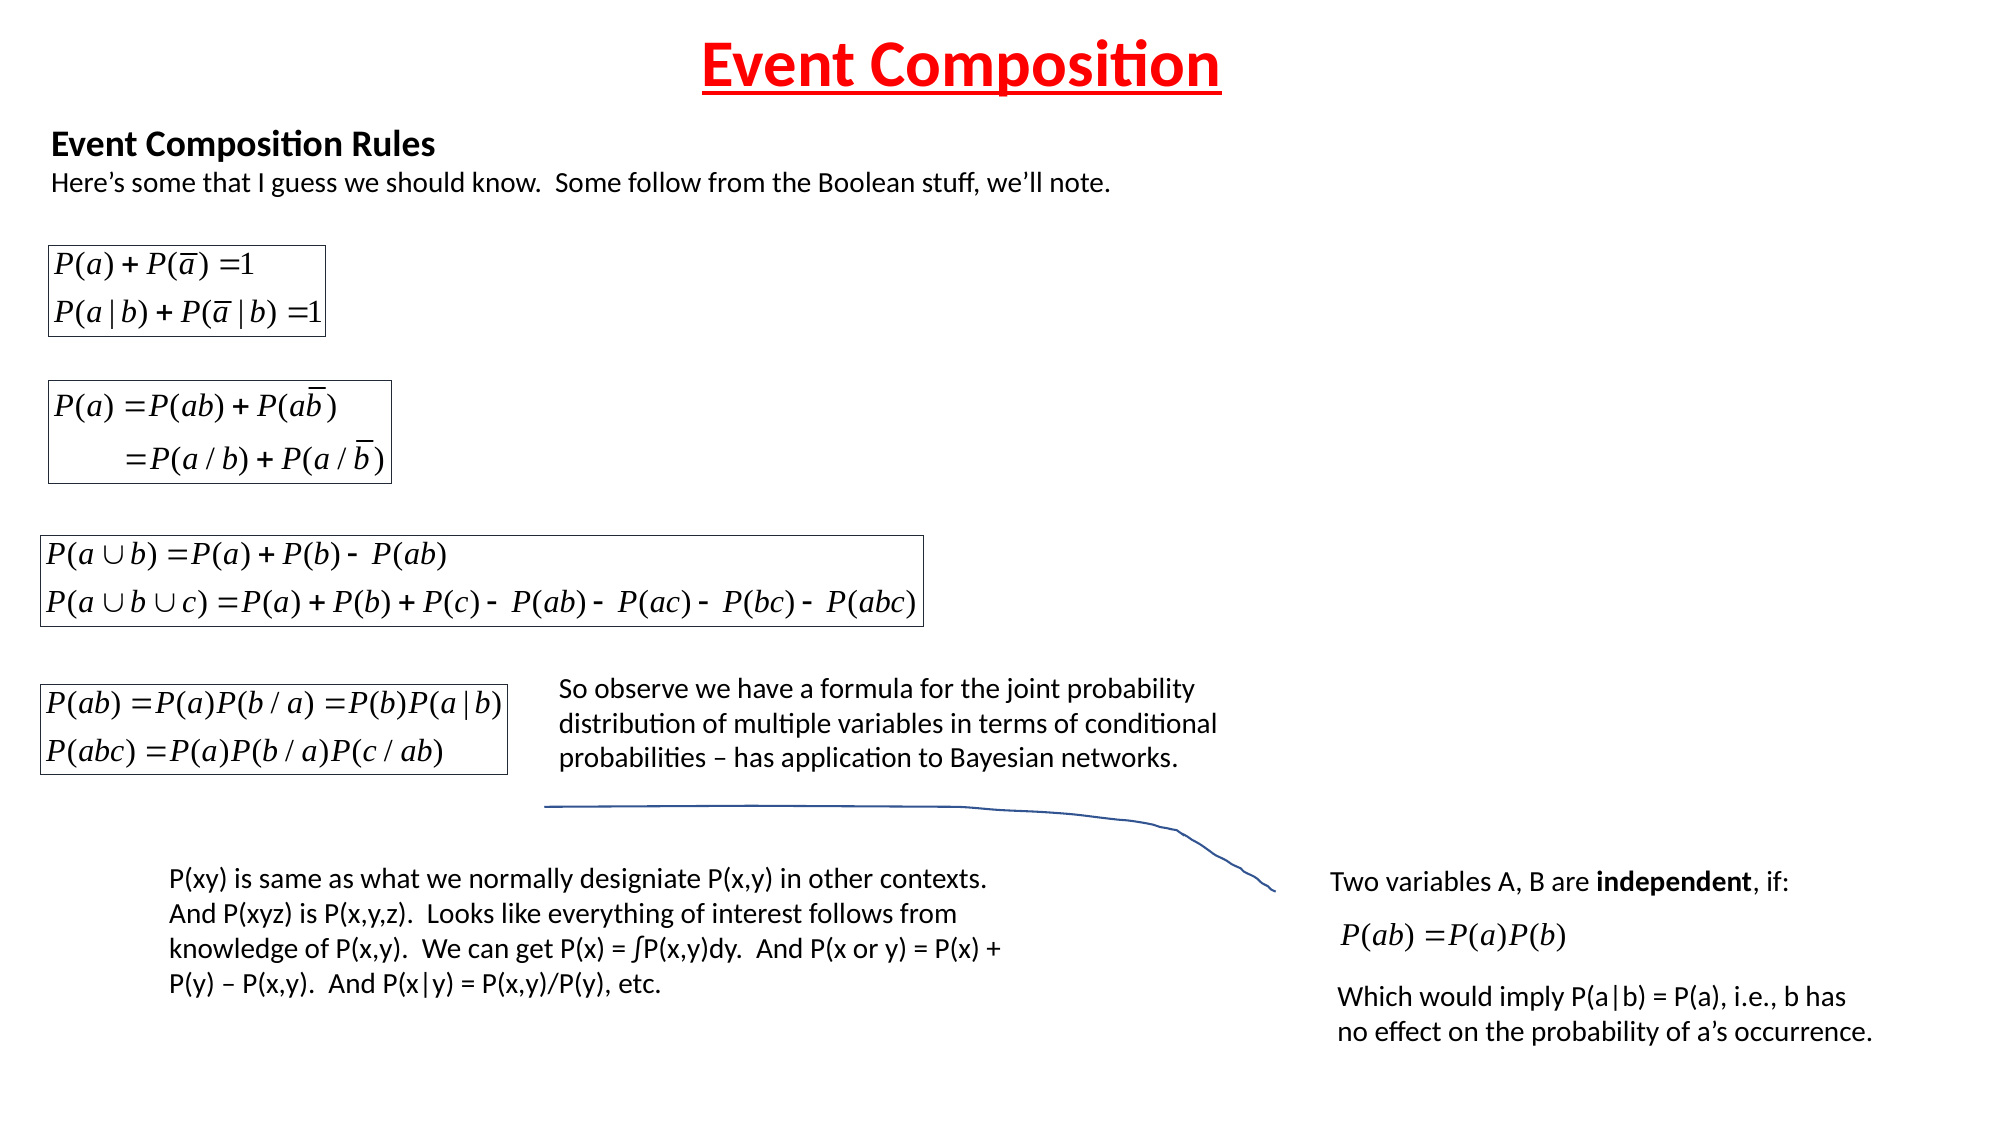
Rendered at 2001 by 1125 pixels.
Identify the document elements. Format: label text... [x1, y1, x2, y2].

text_box Event Composition [687, 12, 1244, 108]
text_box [48, 380, 392, 484]
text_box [40, 684, 508, 776]
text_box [1334, 916, 1572, 959]
text_box Which would imply P(a|b) = P(a), i.e., b has no effect on the probability of a’s occurrence. [1322, 969, 1896, 1055]
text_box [40, 535, 924, 627]
text_box [544, 804, 1277, 893]
text_box So observe we have a formula for the joint probability distribution of multiple variables in terms of conditional probabilities – has application to Bayesian networks. [544, 661, 1295, 782]
text_box P(xy) is same as what we normally designiate P(x,y) in other contexts. And P(xyz) is P(x,y,z). Looks like everything of interest follows from knowledge of P(x,y). We can get P(x) = ∫P(x,y)dy. And P(x or y) = P(x) + P(y) – P(x,y). And P(x|y) = P(x,y)/P(y), etc. [154, 851, 1020, 1007]
text_box Event Composition Rules Here’s some that I guess we should know. Some follow from the Boolean stuff, we’ll note. [36, 111, 1205, 206]
text_box Two variables A, B are independent, if: [1315, 854, 1889, 905]
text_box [48, 244, 327, 337]
